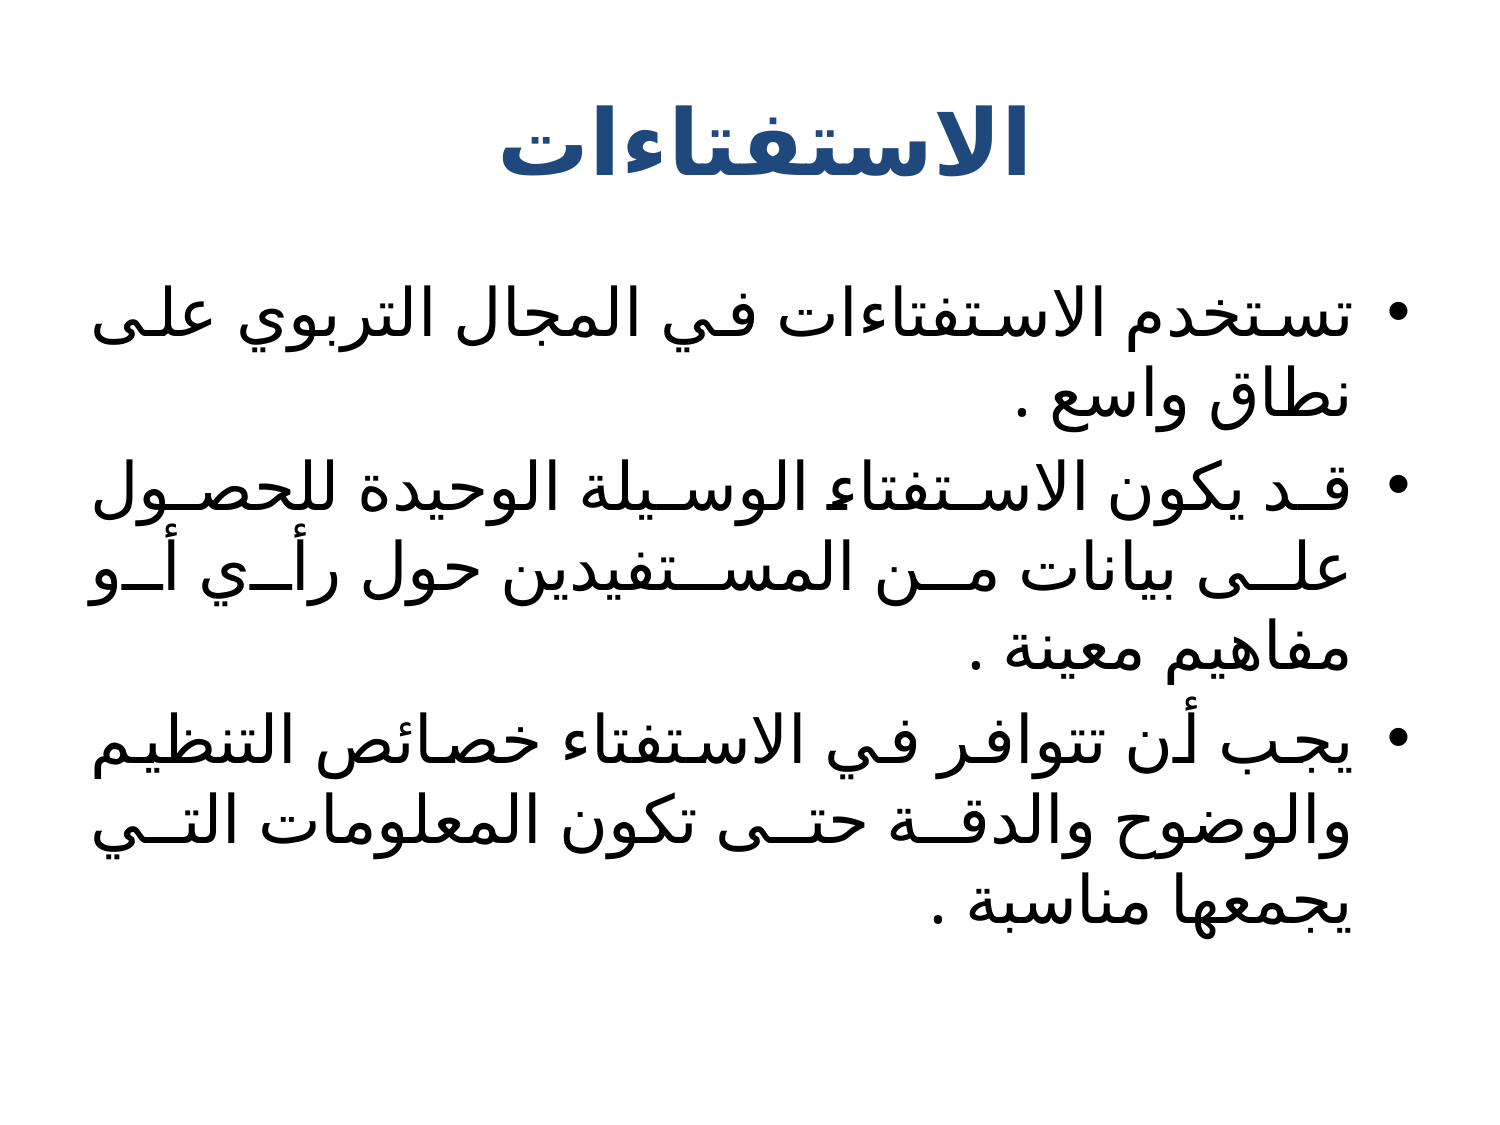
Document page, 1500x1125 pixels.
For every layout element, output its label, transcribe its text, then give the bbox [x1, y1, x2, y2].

title الاستفتاءات [75, 45, 1425, 233]
list تستخدم الاستفتاءات في المجال التربوي على نطاق واسع . قد يكون الاستفتاء الوسيلة الوحيدة للحصول على بيانات من المستفيدين حول رأي أو مفاهيم معينة . يجب أن تتوافر في الاستفتاء خصائص التنظيم والوضوح والدقة حتى تكون المعلومات التي يجمعها مناسبة . [75, 262, 1425, 1005]
